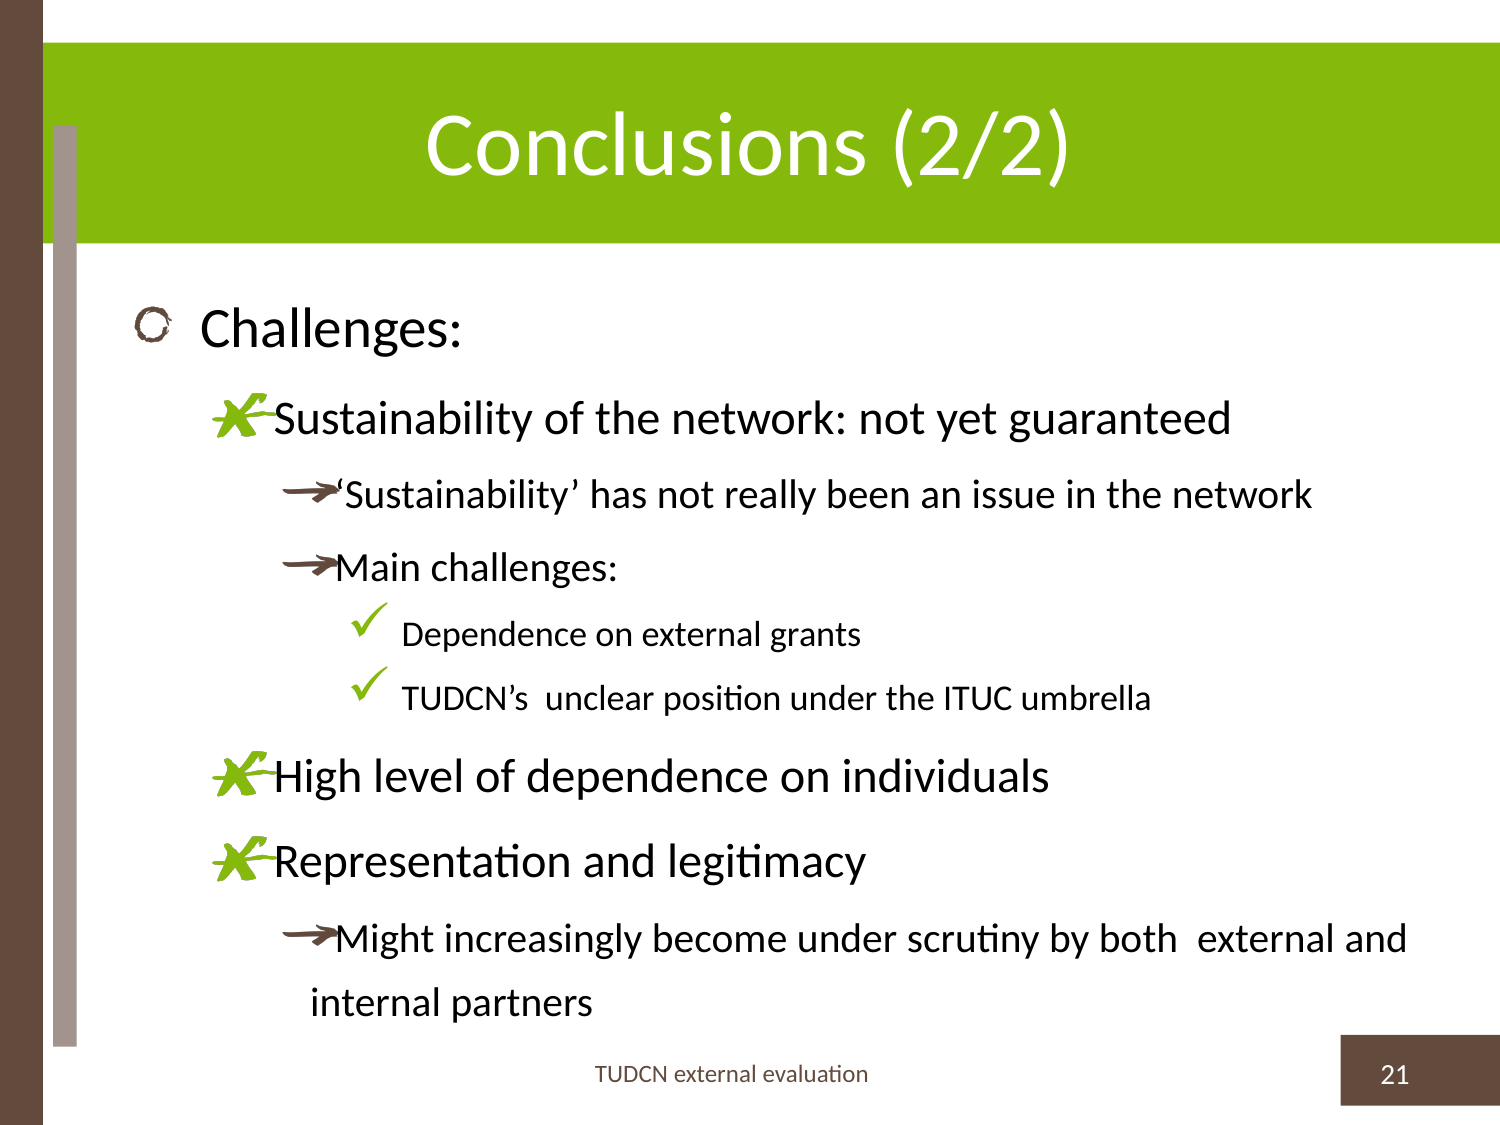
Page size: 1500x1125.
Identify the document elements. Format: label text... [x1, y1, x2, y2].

picture [200, 742, 287, 805]
title Conclusions (2/2) [75, 45, 1425, 233]
picture [273, 917, 327, 953]
picture [273, 547, 327, 583]
picture [127, 300, 178, 349]
picture [273, 474, 327, 510]
picture [200, 827, 287, 890]
footer TUDCN external evaluation [537, 1042, 928, 1103]
picture [200, 384, 287, 446]
list Challenges: Sustainability of the network: not yet guaranteed ‘Sustainability’ has not really been an issue in the network Main challenges: Dependence on external grants TUDCN’s unclear position under the ITUC umbrella High level of dependence on individuals Representation and legitimacy Might increasingly become under scrutiny by both external and internal partners [112, 262, 1425, 1035]
slide_number 21 [1074, 1042, 1425, 1103]
